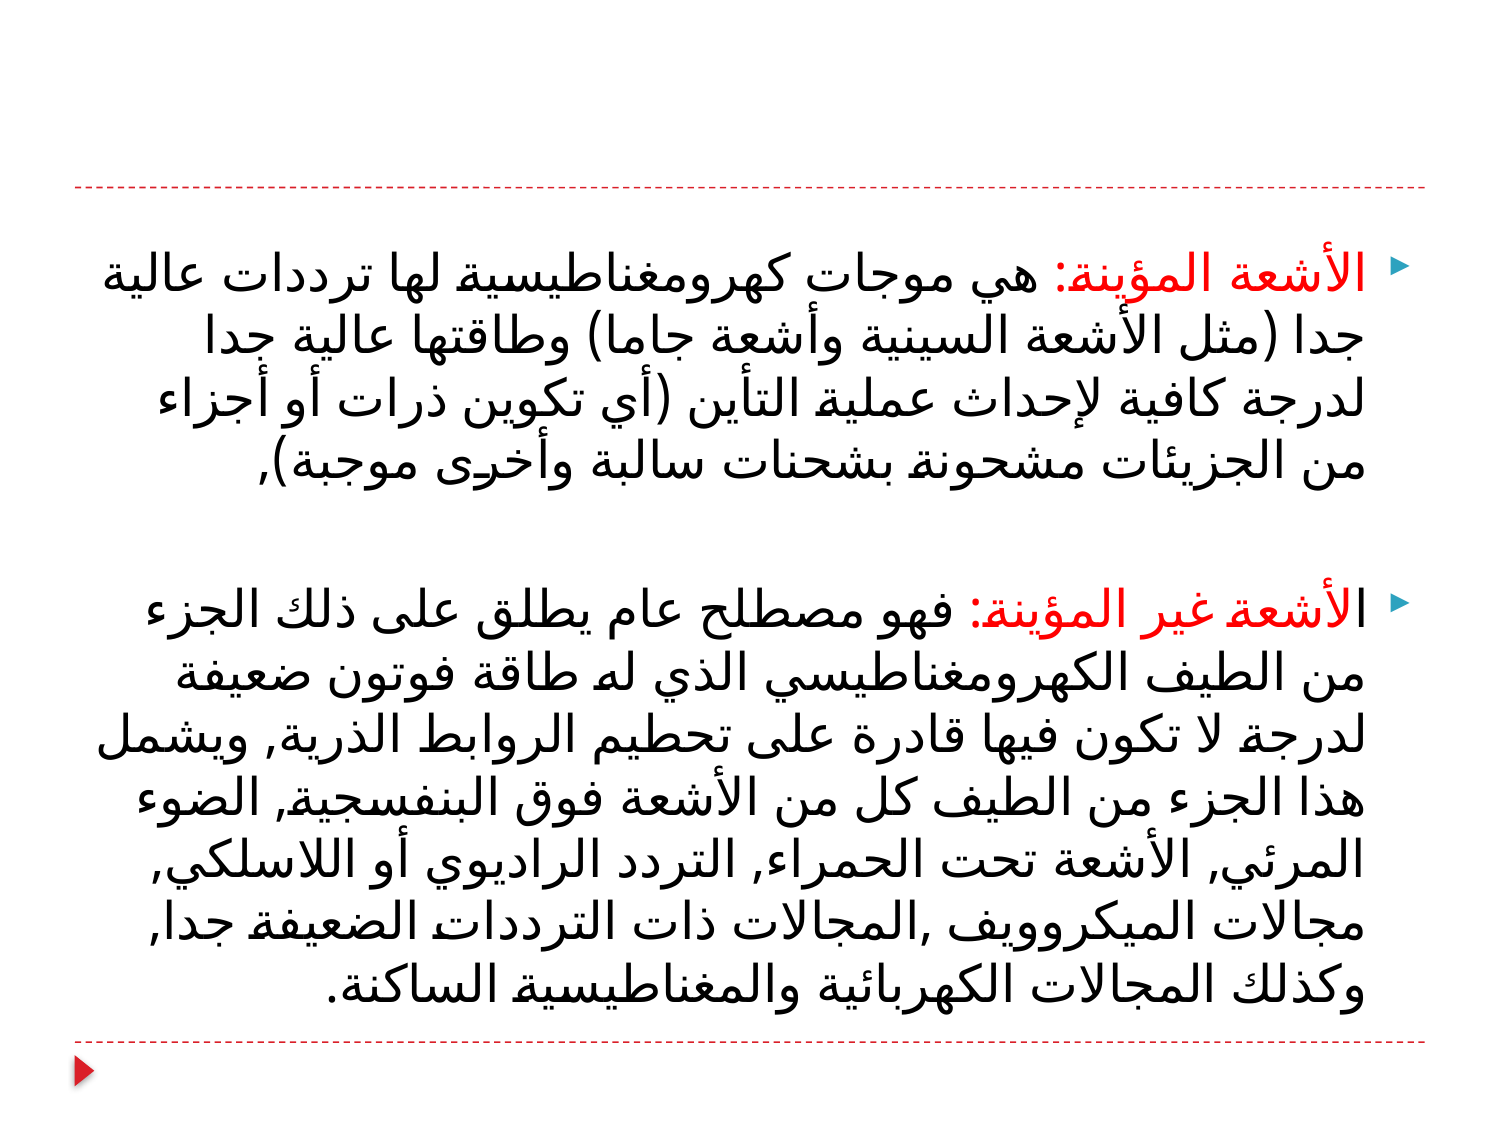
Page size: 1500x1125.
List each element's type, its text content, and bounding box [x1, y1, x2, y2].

list الأشعة المؤينة: هي موجات كهرومغناطيسية لها ترددات عالية جدا (مثل الأشعة السينية وأشعة جاما) وطاقتها عالية جدا لدرجة كافية لإحداث عملية التأين (أي تكوين ذرات أو أجزاء من الجزيئات مشحونة بشحنات سالبة وأخرى موجبة), الأشعة غير المؤينة: فهو مصطلح عام يطلق على ذلك الجزء من الطيف الكهرومغناطيسي الذي له طاقة فوتون ضعيفة لدرجة لا تكون فيها قادرة على تحطيم الروابط الذرية, ويشمل هذا الجزء من الطيف كل من الأشعة فوق البنفسجية, الضوء المرئي, الأشعة تحت الحمراء, التردد الراديوي أو اللاسلكي, مجالات الميكروويف ,المجالات ذات الترددات الضعيفة جدا, وكذلك المجالات الكهربائية والمغناطيسية الساكنة. [76, 231, 1427, 1042]
